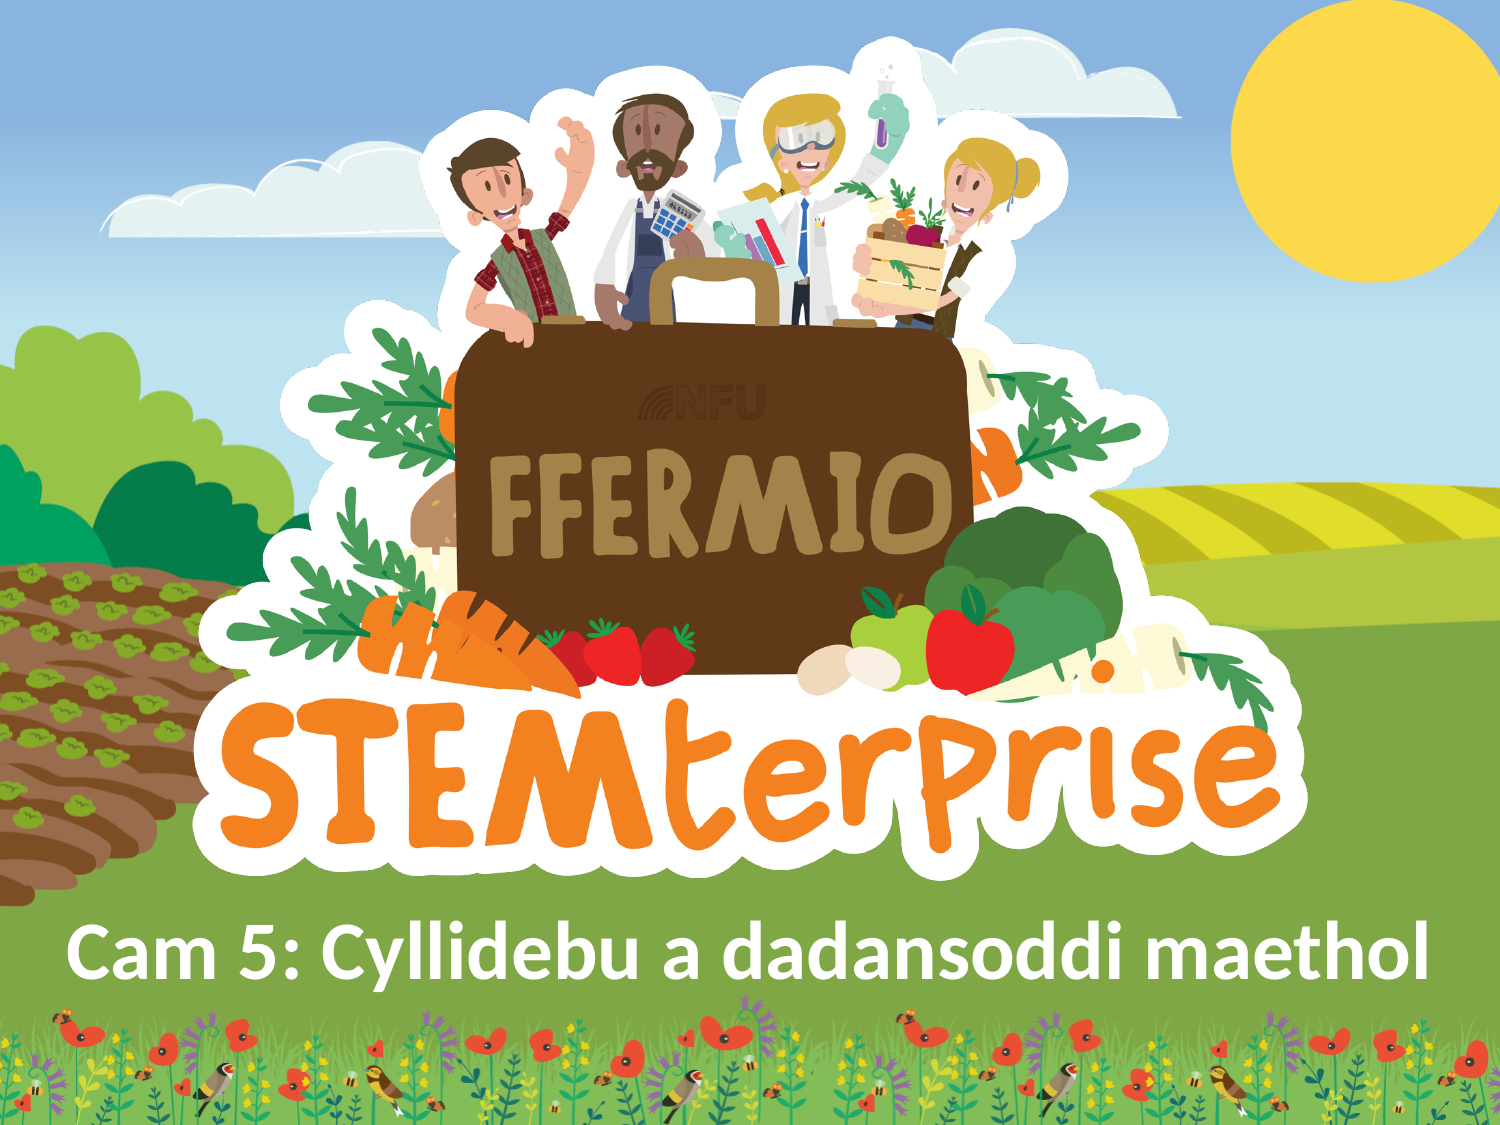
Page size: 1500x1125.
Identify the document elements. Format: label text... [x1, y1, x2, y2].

title Cam 5: Cyllidebu a dadansoddi maethol [41, 857, 1459, 1035]
picture [0, 0, 1500, 1125]
